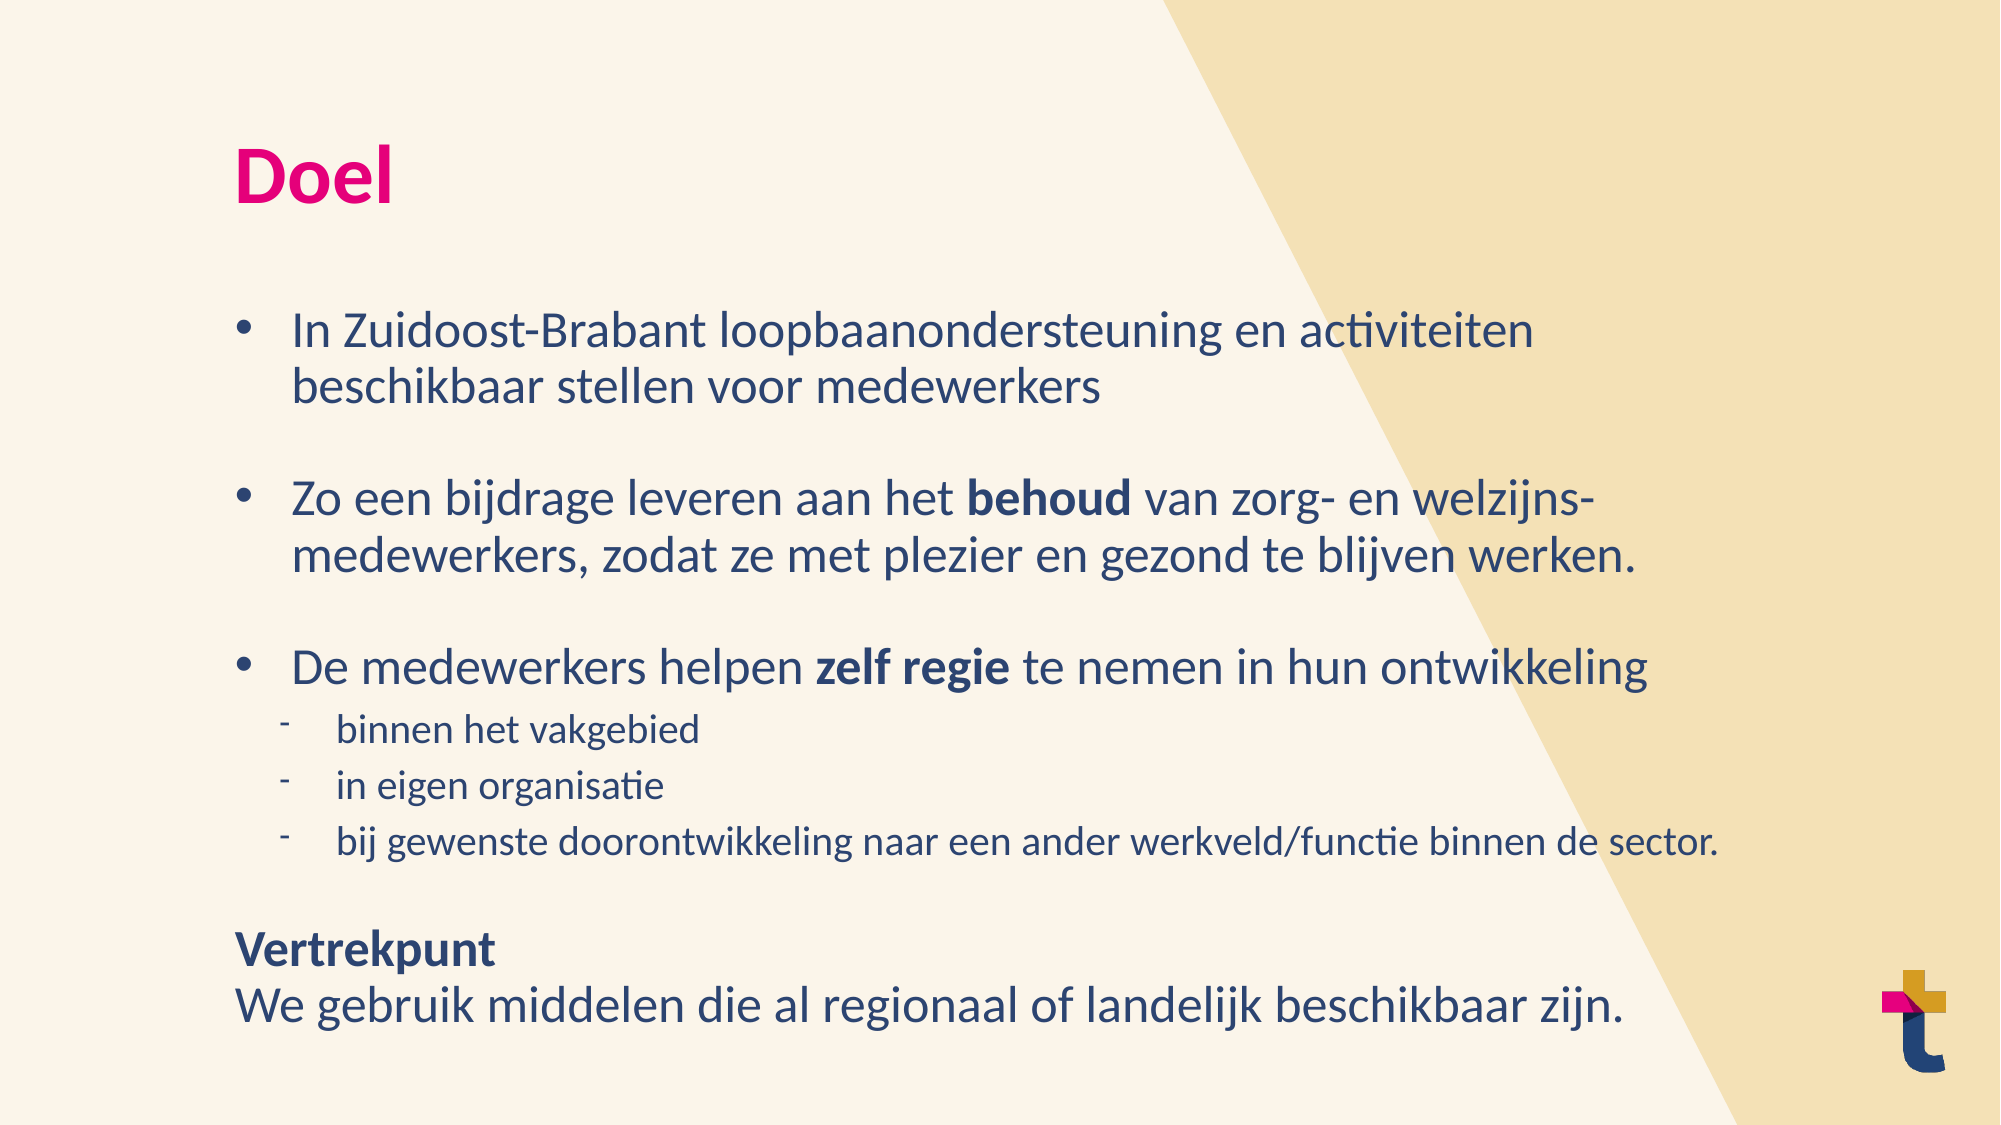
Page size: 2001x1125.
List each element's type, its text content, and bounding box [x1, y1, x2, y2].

picture [1863, 945, 1969, 1094]
list In Zuidoost-Brabant loopbaanondersteuning en activiteiten beschikbaar stellen voor medewerkers Zo een bijdrage leveren aan het behoud van zorg- en welzijns-medewerkers, zodat ze met plezier en gezond te blijven werken. De medewerkers helpen zelf regie te nemen in hun ontwikkeling binnen het vakgebied in eigen organisatie bij gewenste doorontwikkeling naar een ander werkveld/functie binnen de sector. Vertrekpunt We gebruik middelen die al regionaal of landelijk beschikbaar zijn. [235, 301, 1786, 1047]
title Doel [235, 147, 1786, 301]
